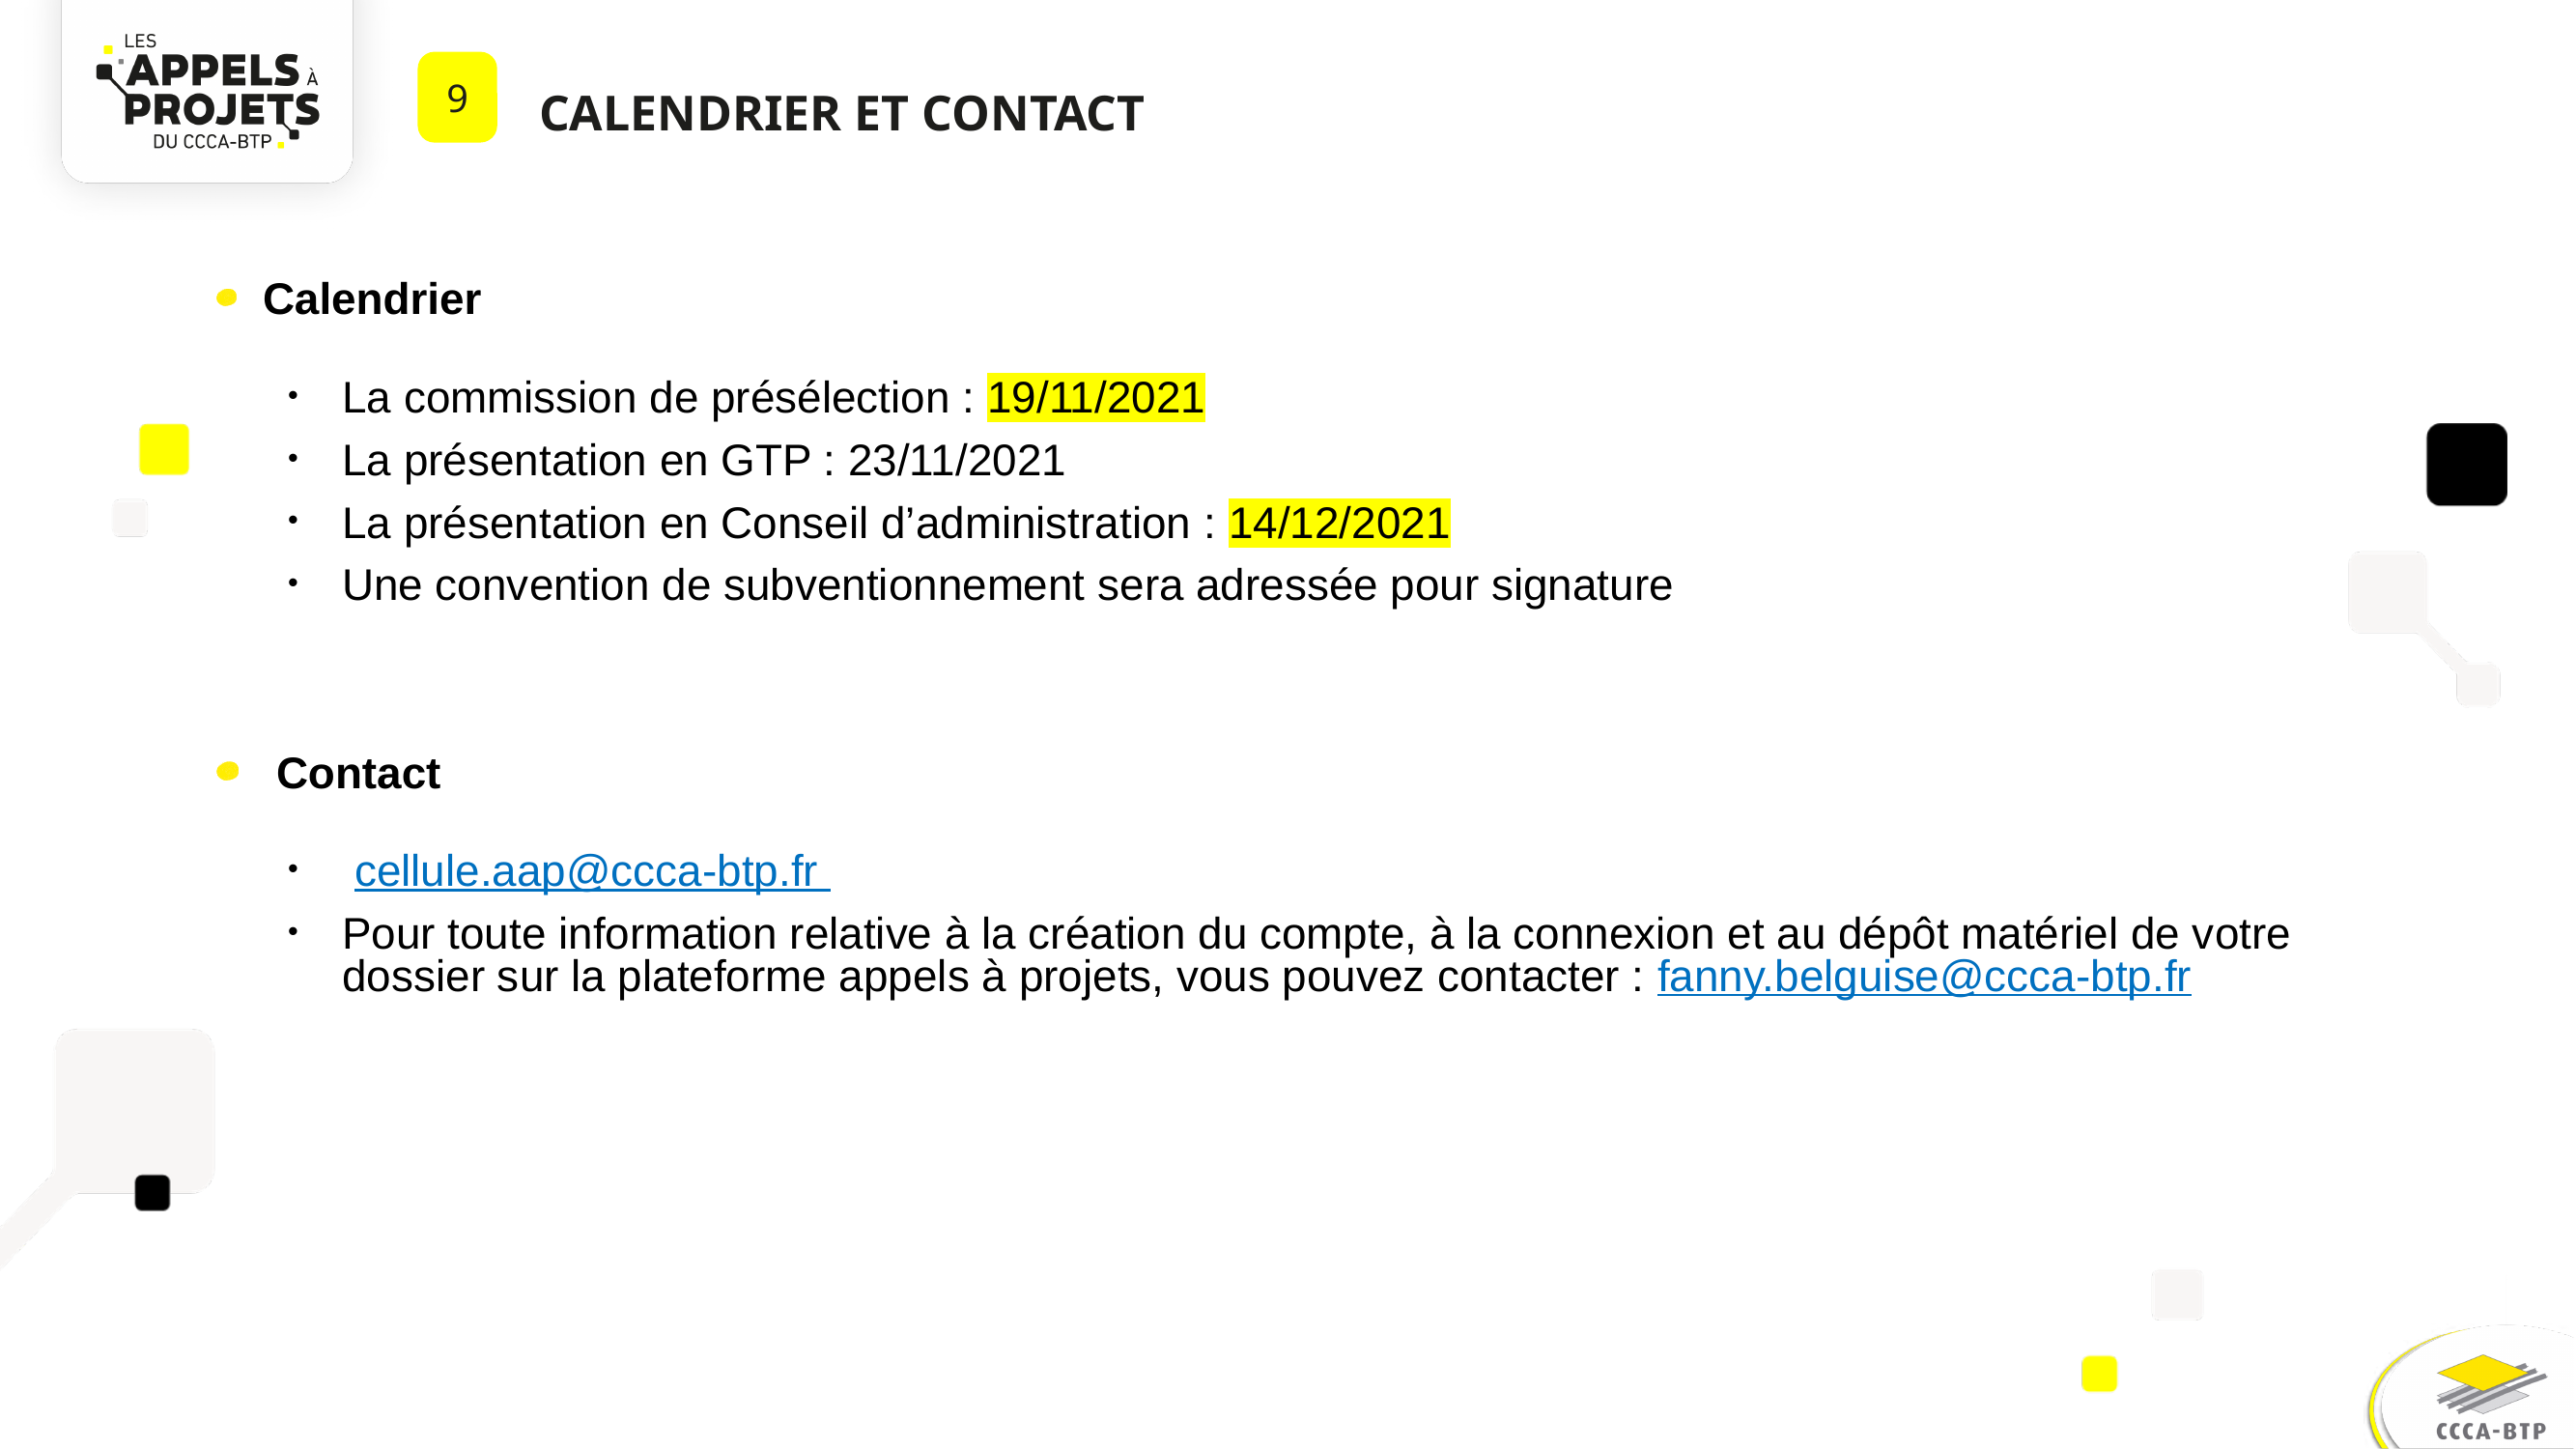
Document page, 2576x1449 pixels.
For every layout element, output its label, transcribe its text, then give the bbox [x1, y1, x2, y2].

text_box CALENDRIER ET CONTACT [512, 51, 2487, 143]
picture [0, 423, 2574, 1449]
text_box 9 [416, 50, 498, 144]
picture [0, 0, 416, 246]
text_box Calendrier La commission de présélection : 19/11/2021 La présentation en GTP : 23/11/2021 La présentation en Conseil d’administration : 14/12/2021 Une convention de subventionnement sera adressée pour signature Contact cellule.aap@ccca-btp.fr Pour toute information relative à la création du compte, à la connexion et au dépôt matériel de votre dossier sur la plateforme appels à projets, vous pouvez contacter : fanny.belguise@ccca-btp.fr [201, 273, 2335, 1008]
